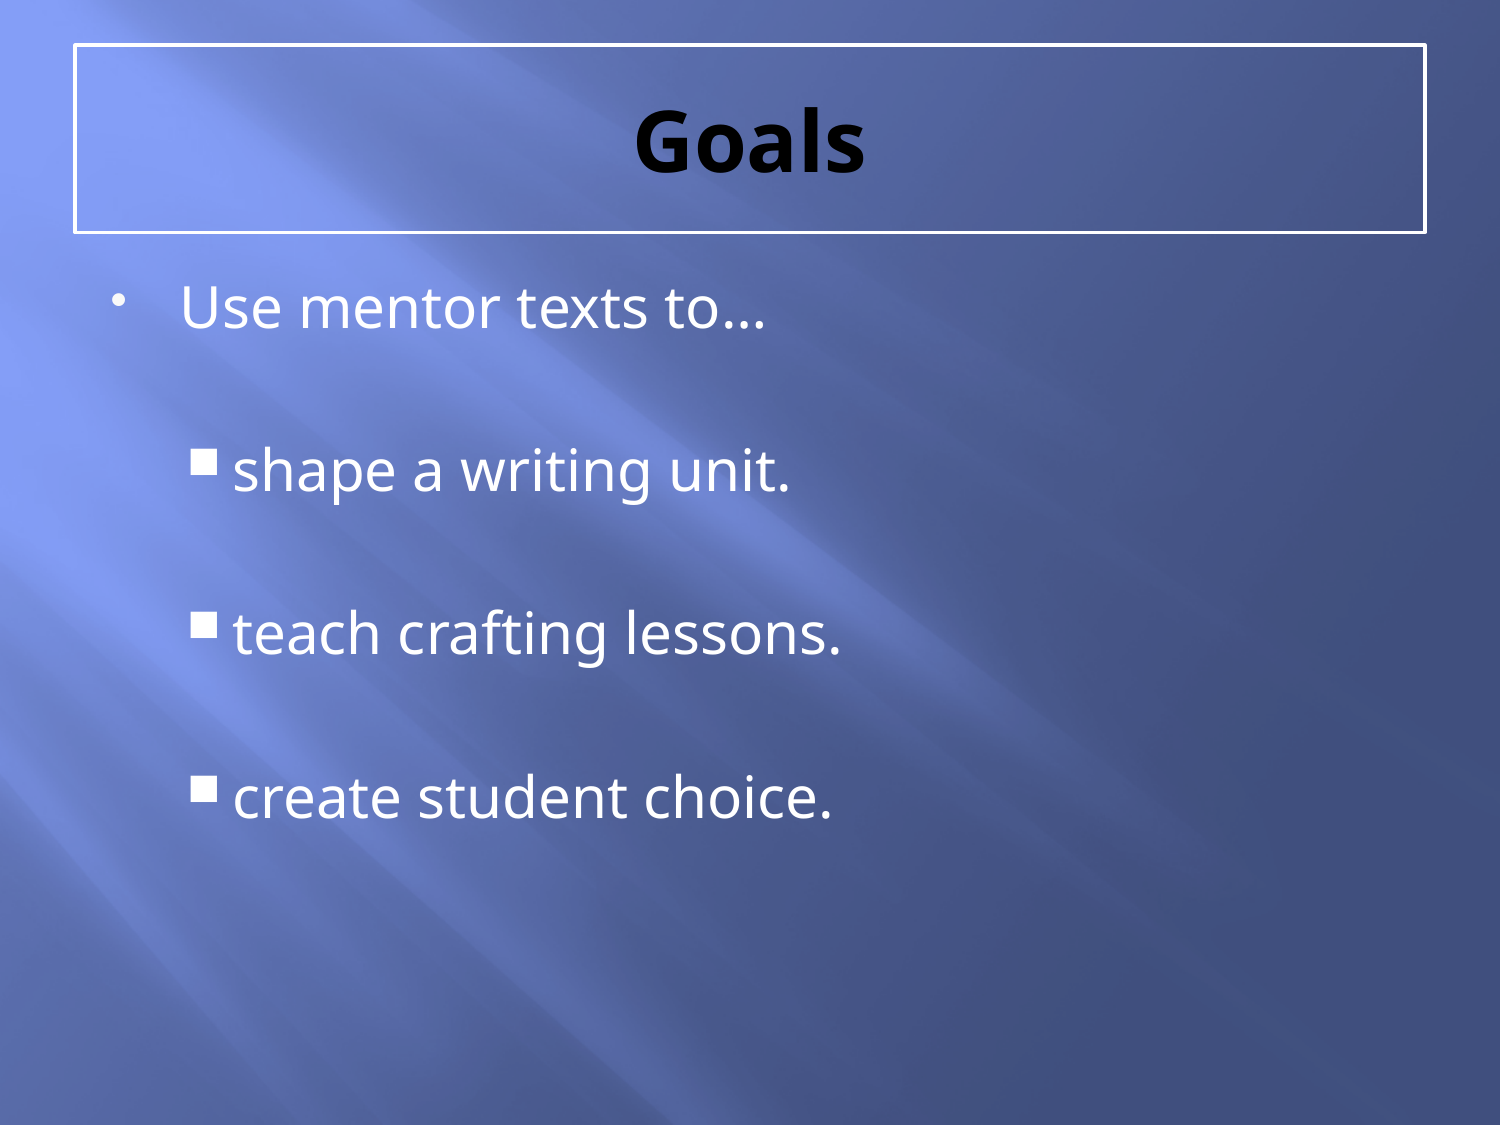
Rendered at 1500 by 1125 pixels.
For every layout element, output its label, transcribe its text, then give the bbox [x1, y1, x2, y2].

list Use mentor texts to… shape a writing unit. teach crafting lessons. create student choice. [75, 262, 1425, 1035]
title Goals [75, 45, 1425, 233]
